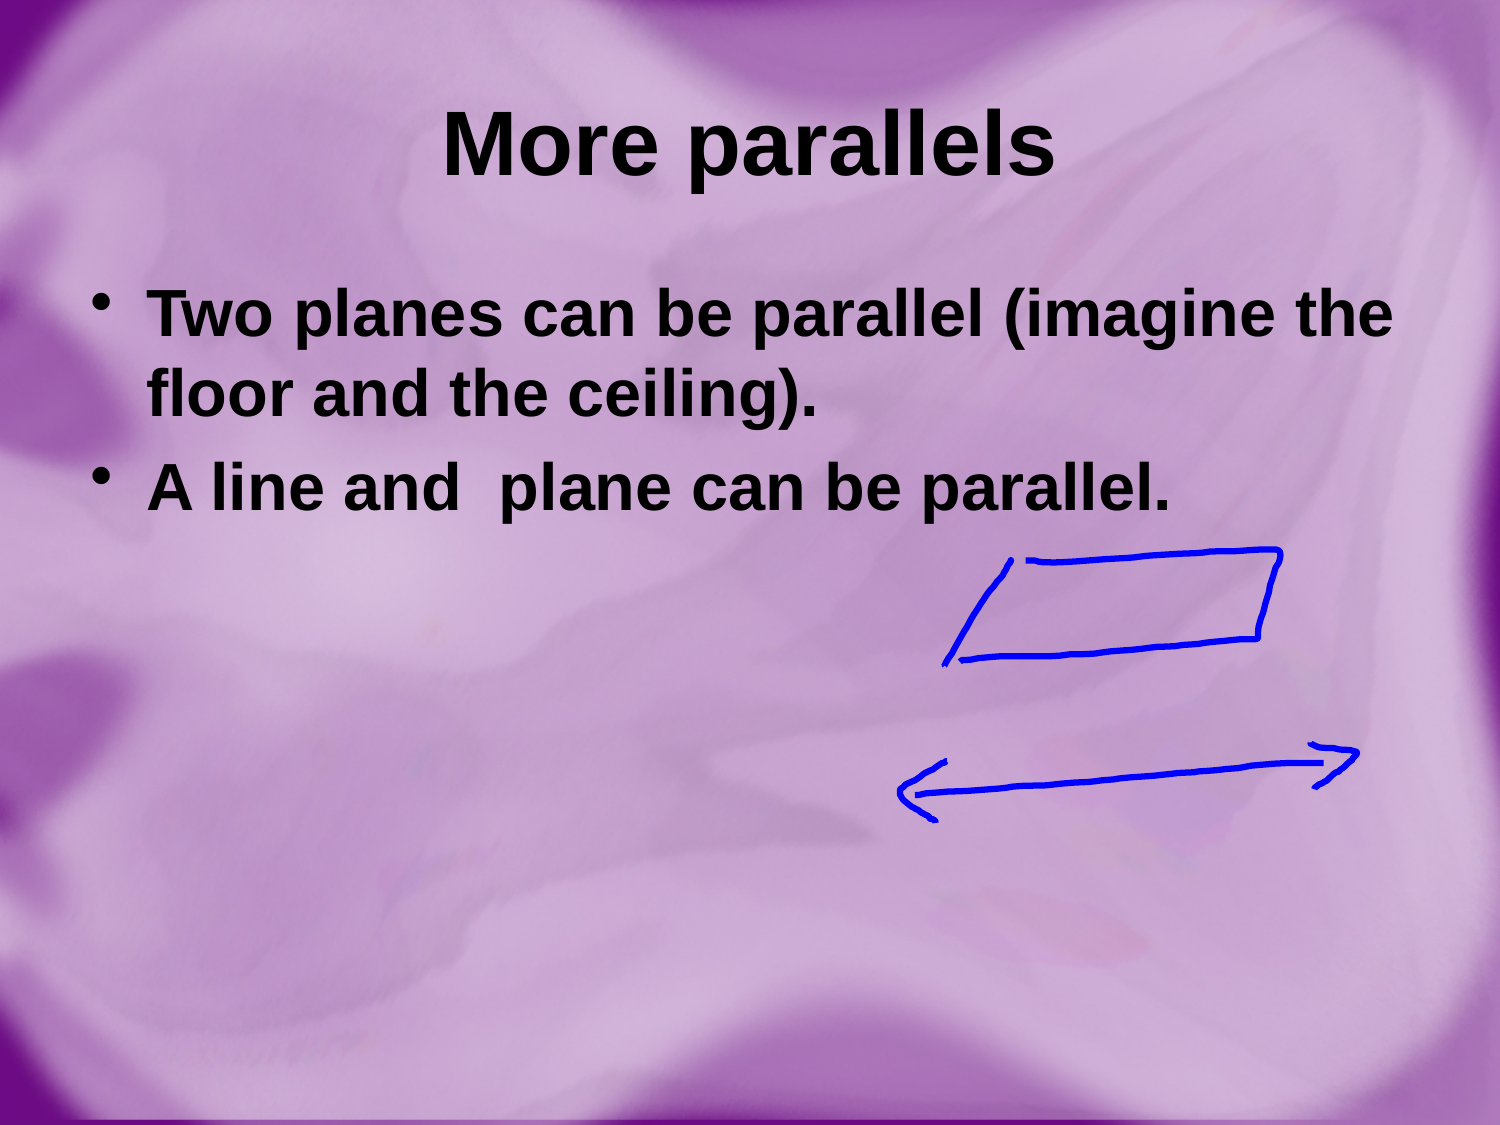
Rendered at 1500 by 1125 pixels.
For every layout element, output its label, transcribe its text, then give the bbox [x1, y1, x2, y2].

picture [0, 0, 1500, 1125]
title More parallels [74, 44, 1426, 233]
text_box [1309, 742, 1358, 790]
list Two planes can be parallel (imagine the floor and the ceiling). A line and plane can be parallel. [74, 262, 1426, 1006]
text_box [943, 560, 1012, 666]
text_box [959, 548, 1282, 663]
text_box [899, 760, 947, 824]
text_box [942, 762, 1312, 793]
